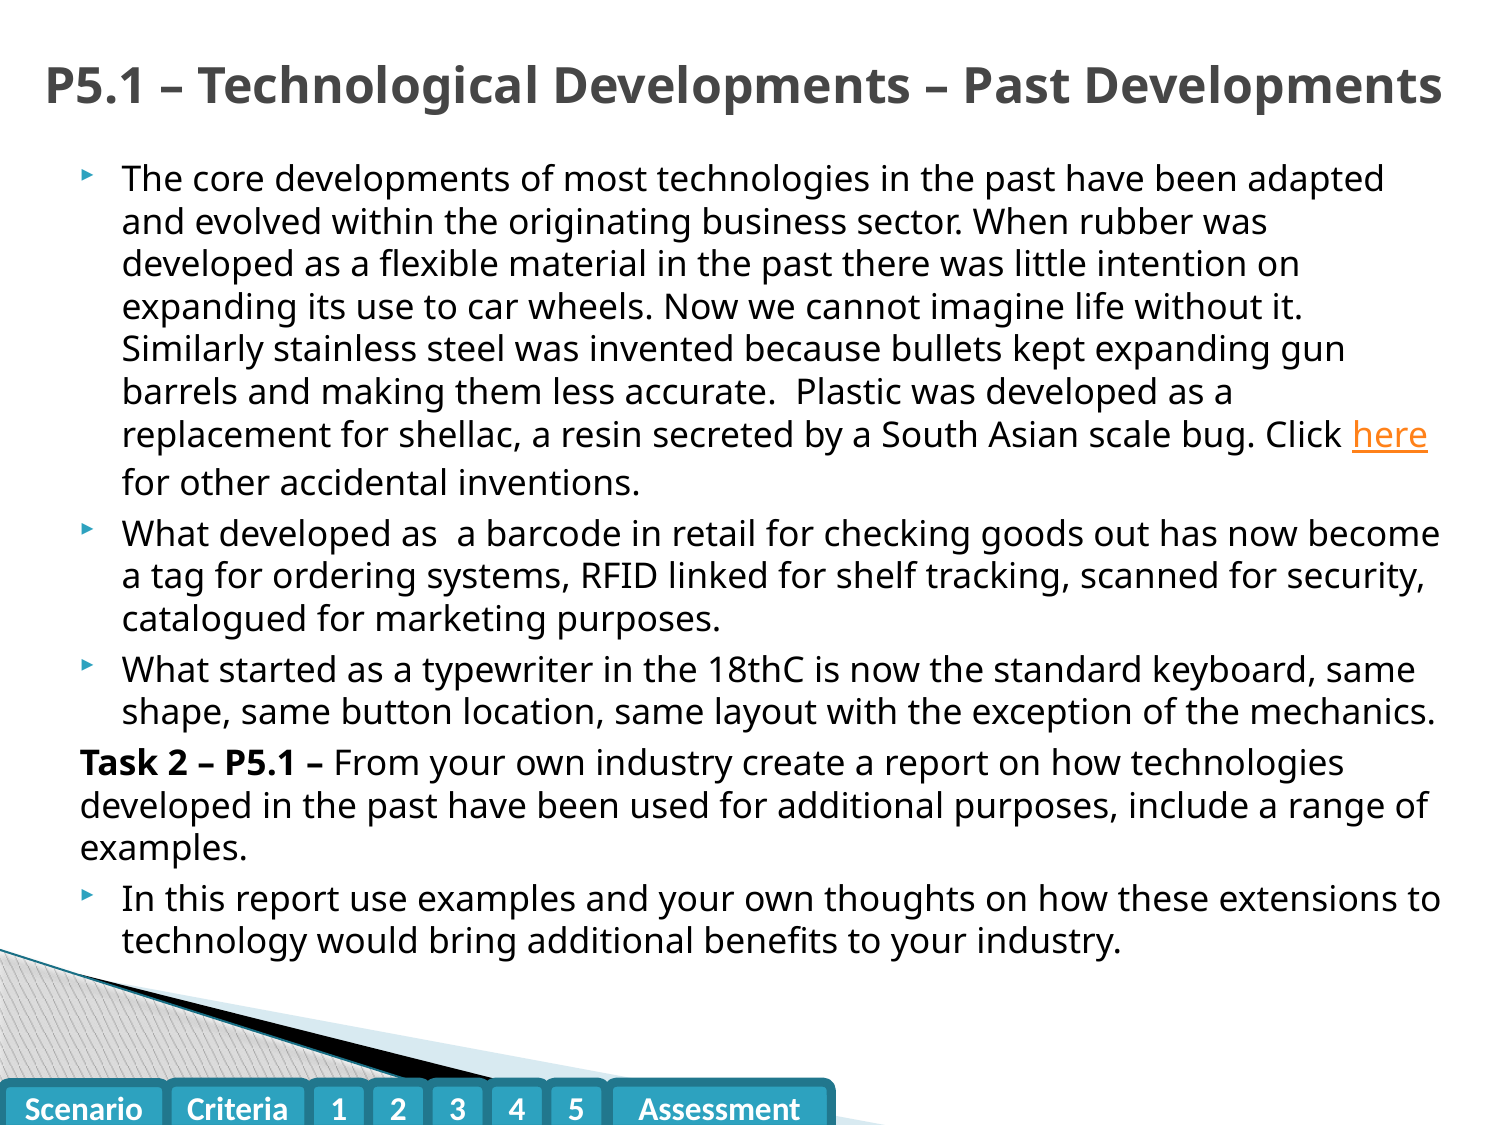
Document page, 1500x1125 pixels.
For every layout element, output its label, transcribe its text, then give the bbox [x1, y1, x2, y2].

list The core developments of most technologies in the past have been adapted and evolved within the originating business sector. When rubber was developed as a flexible material in the past there was little intention on expanding its use to car wheels. Now we cannot imagine life without it. Similarly stainless steel was invented because bullets kept expanding gun barrels and making them less accurate. Plastic was developed as a replacement for shellac, a resin secreted by a South Asian scale bug. Click here for other accidental inventions. What developed as a barcode in retail for checking goods out has now become a tag for ordering systems, RFID linked for shelf tracking, scanned for security, catalogued for marketing purposes. What started as a typewriter in the 18thC is now the standard keyboard, same shape, same button location, same layout with the exception of the mechanics. Task 2 – P5.1 – From your own industry create a report on how technologies developed in the past have been used for additional purposes, include a range of examples. In this report use examples and your own thoughts on how these extensions to technology would bring additional benefits to your industry. [46, 149, 1459, 1035]
title P5.1 – Technological Developments – Past Developments [29, 18, 1471, 149]
